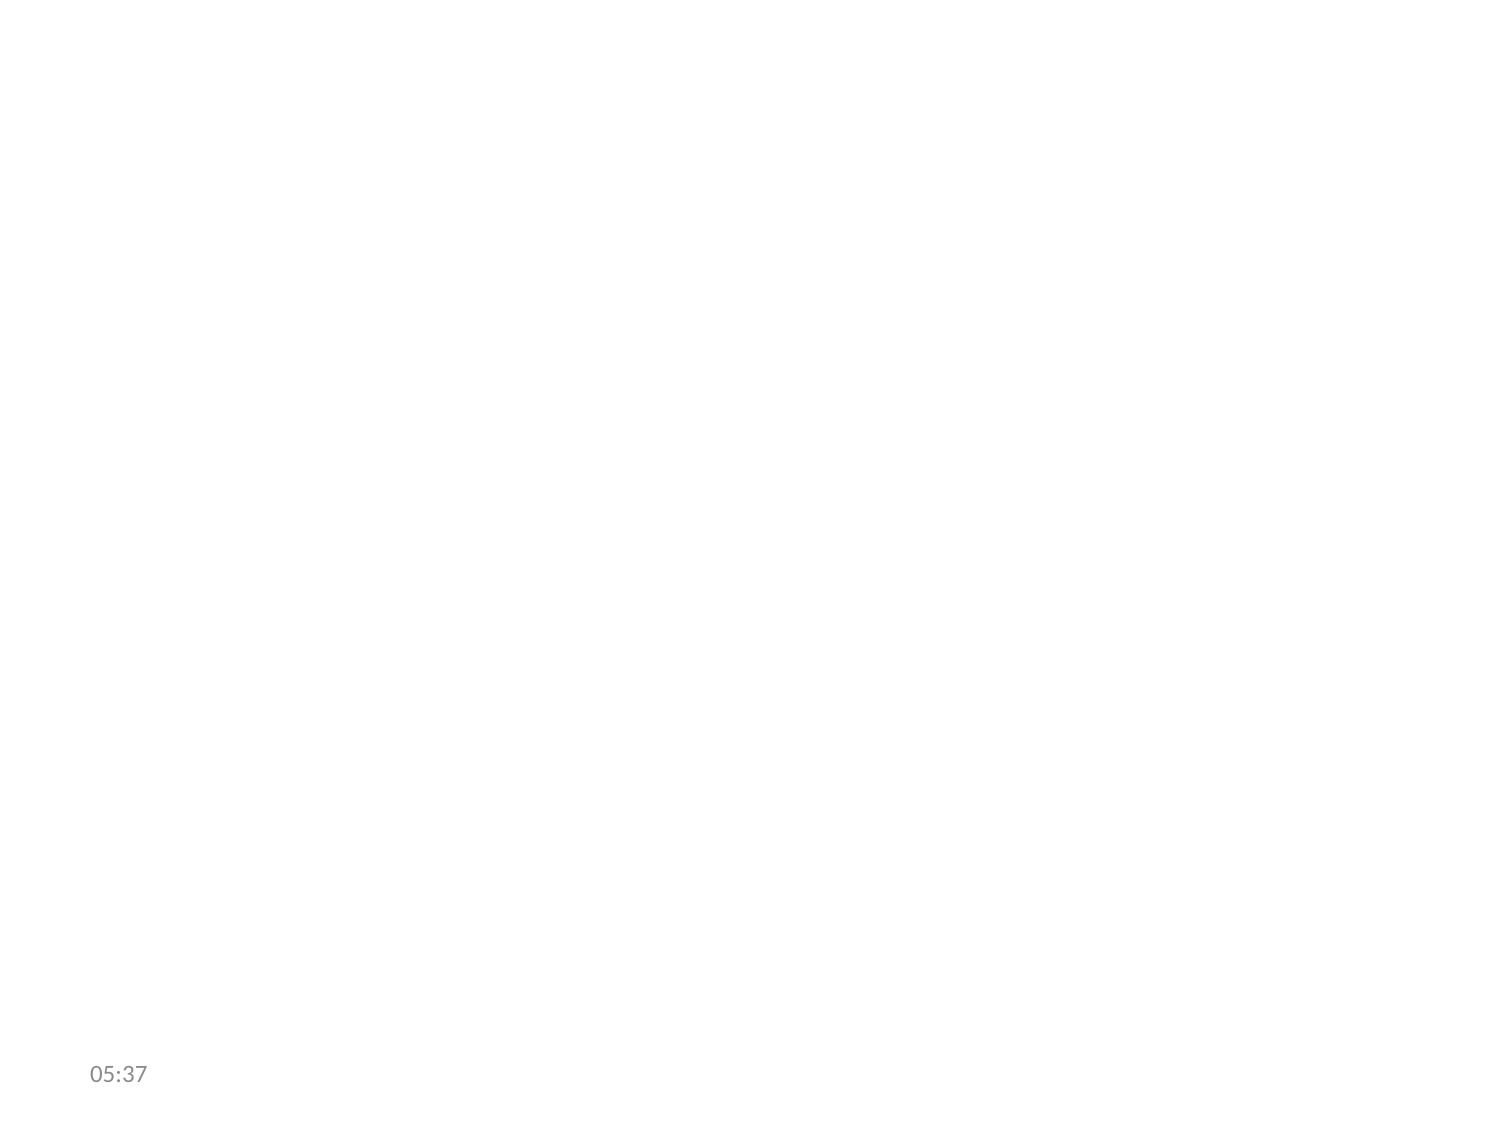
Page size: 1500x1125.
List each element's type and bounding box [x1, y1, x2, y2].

slide_number [75, 1042, 425, 1103]
